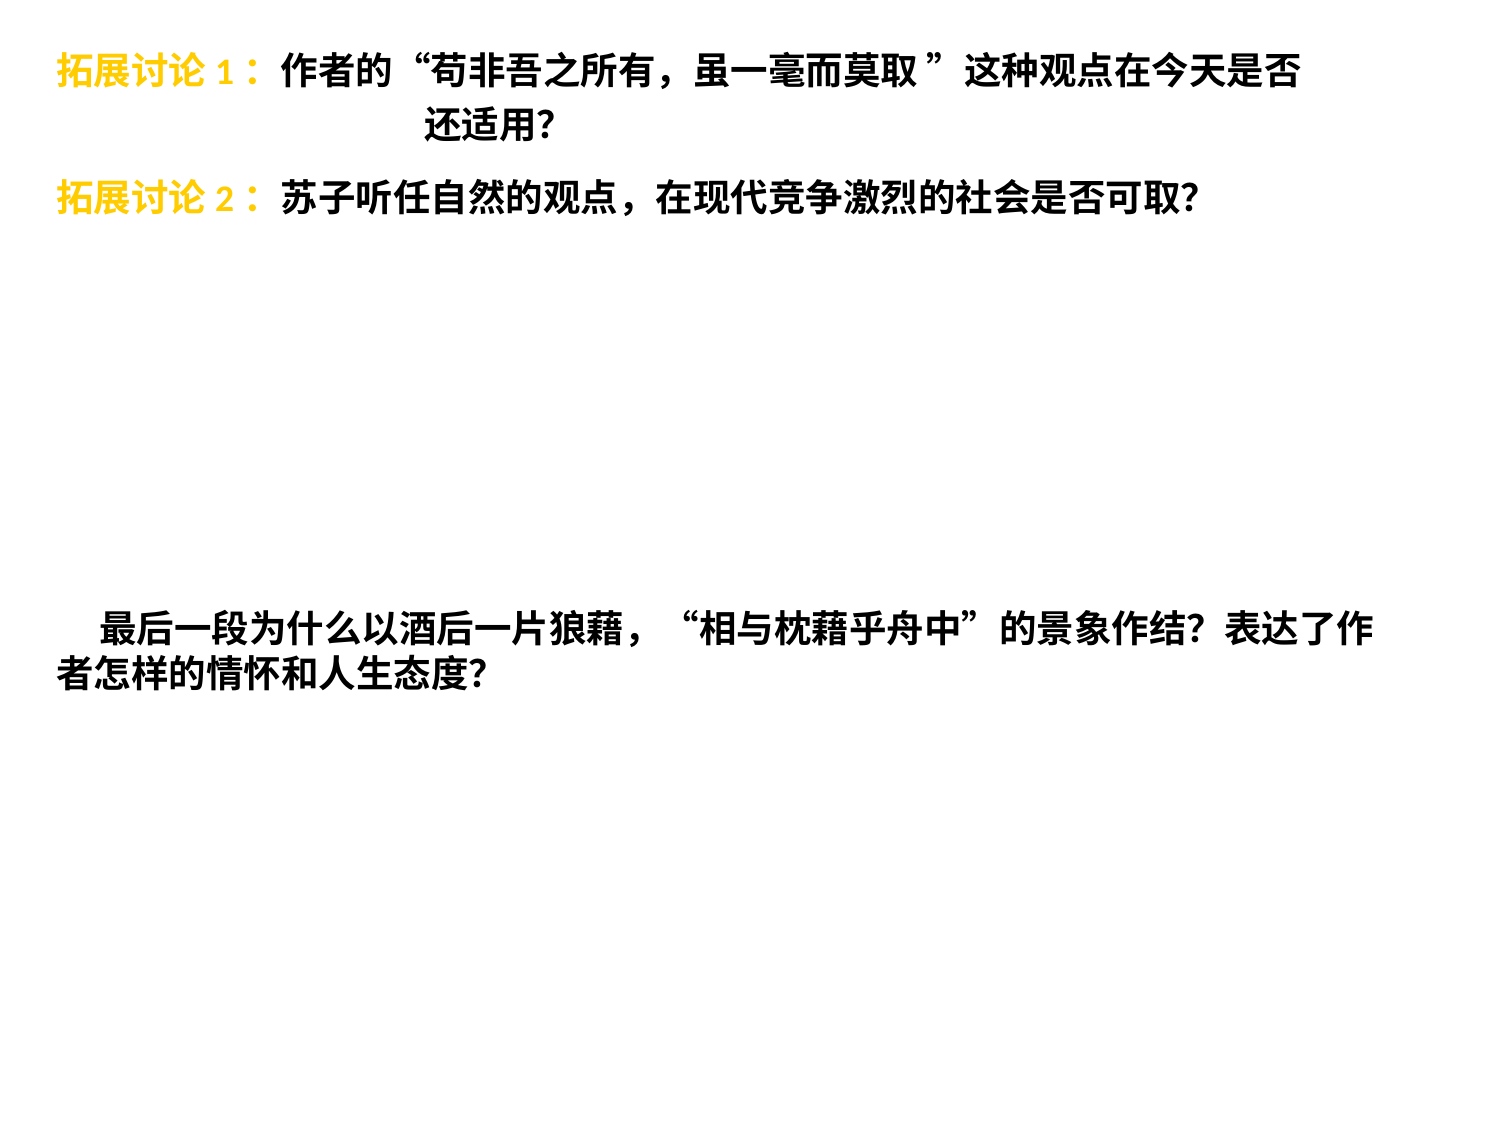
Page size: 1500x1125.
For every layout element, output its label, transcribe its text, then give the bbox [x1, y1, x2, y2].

text_box 拓展讨论1：作者的“苟非吾之所有，虽一毫而莫取 ”这种观点在今天是否 还适用？ 拓展讨论2：苏子听任自然的观点，在现代竞争激烈的社会是否可取？ [41, 30, 1436, 227]
text_box 最后一段为什么以酒后一片狼藉，“相与枕藉乎舟中”的景象作结？表达了作者怎样的情怀和人生态度？ [41, 597, 1412, 703]
